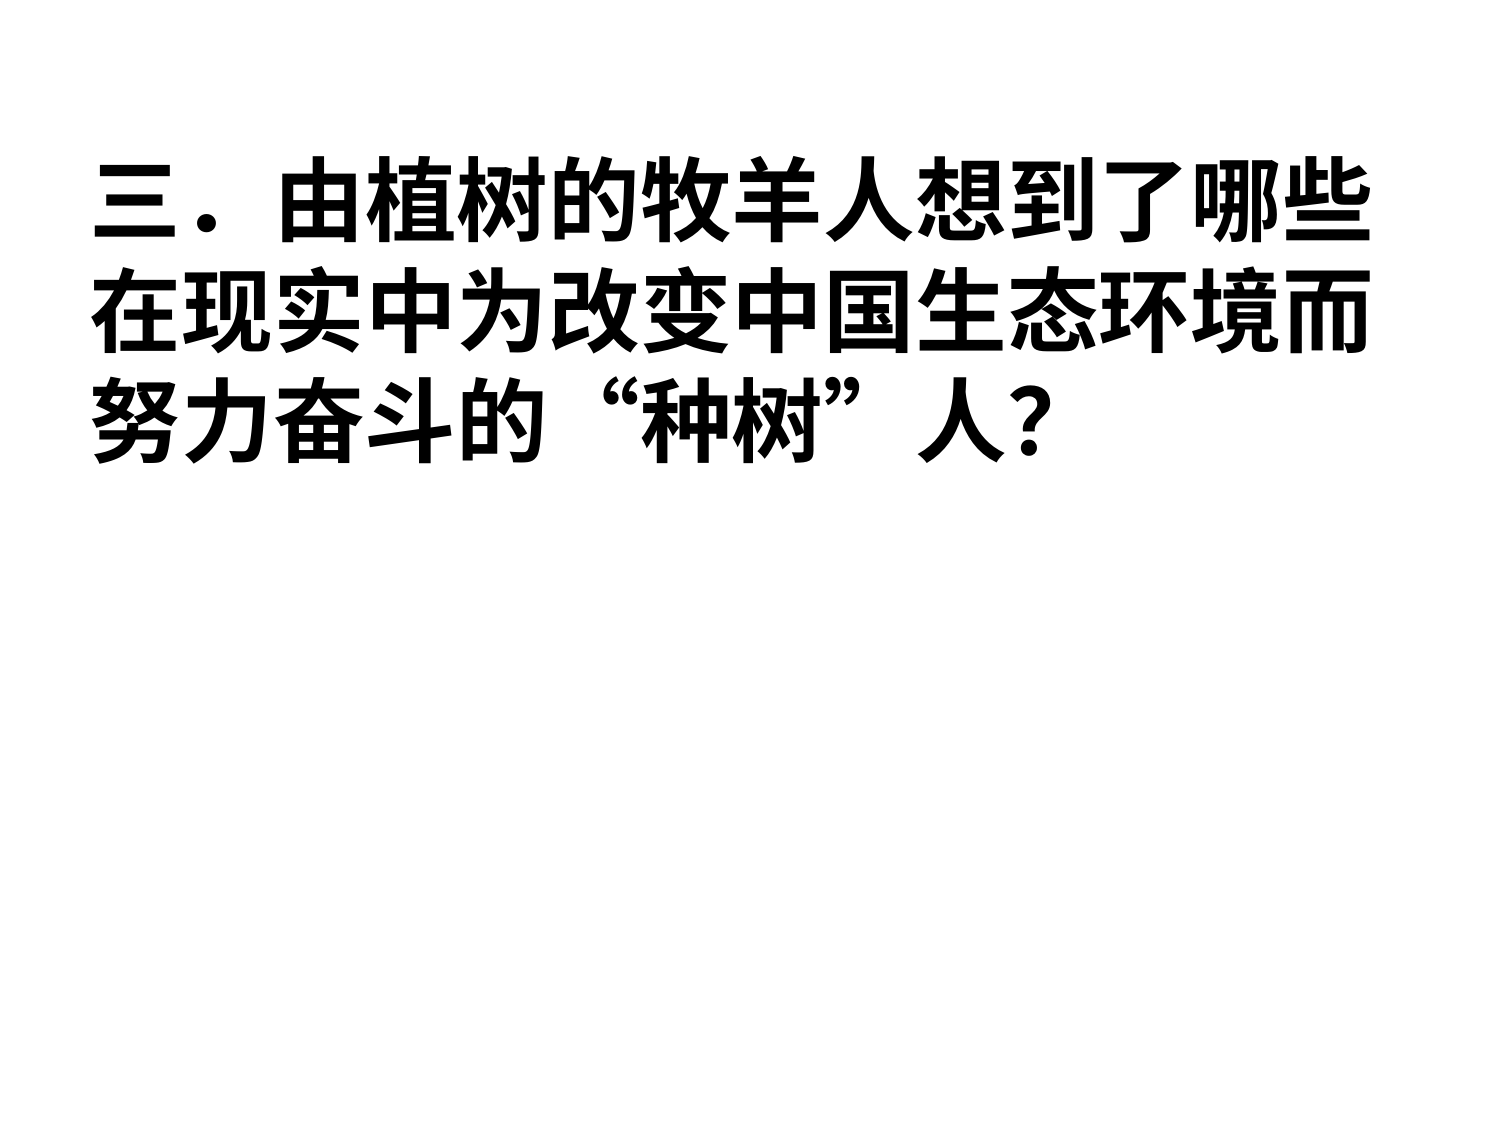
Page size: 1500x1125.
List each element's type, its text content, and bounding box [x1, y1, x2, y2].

title 三．由植树的牧羊人想到了哪些在现实中为改变中国生态环境而努力奋斗的“种树”人？ [74, 44, 1426, 572]
